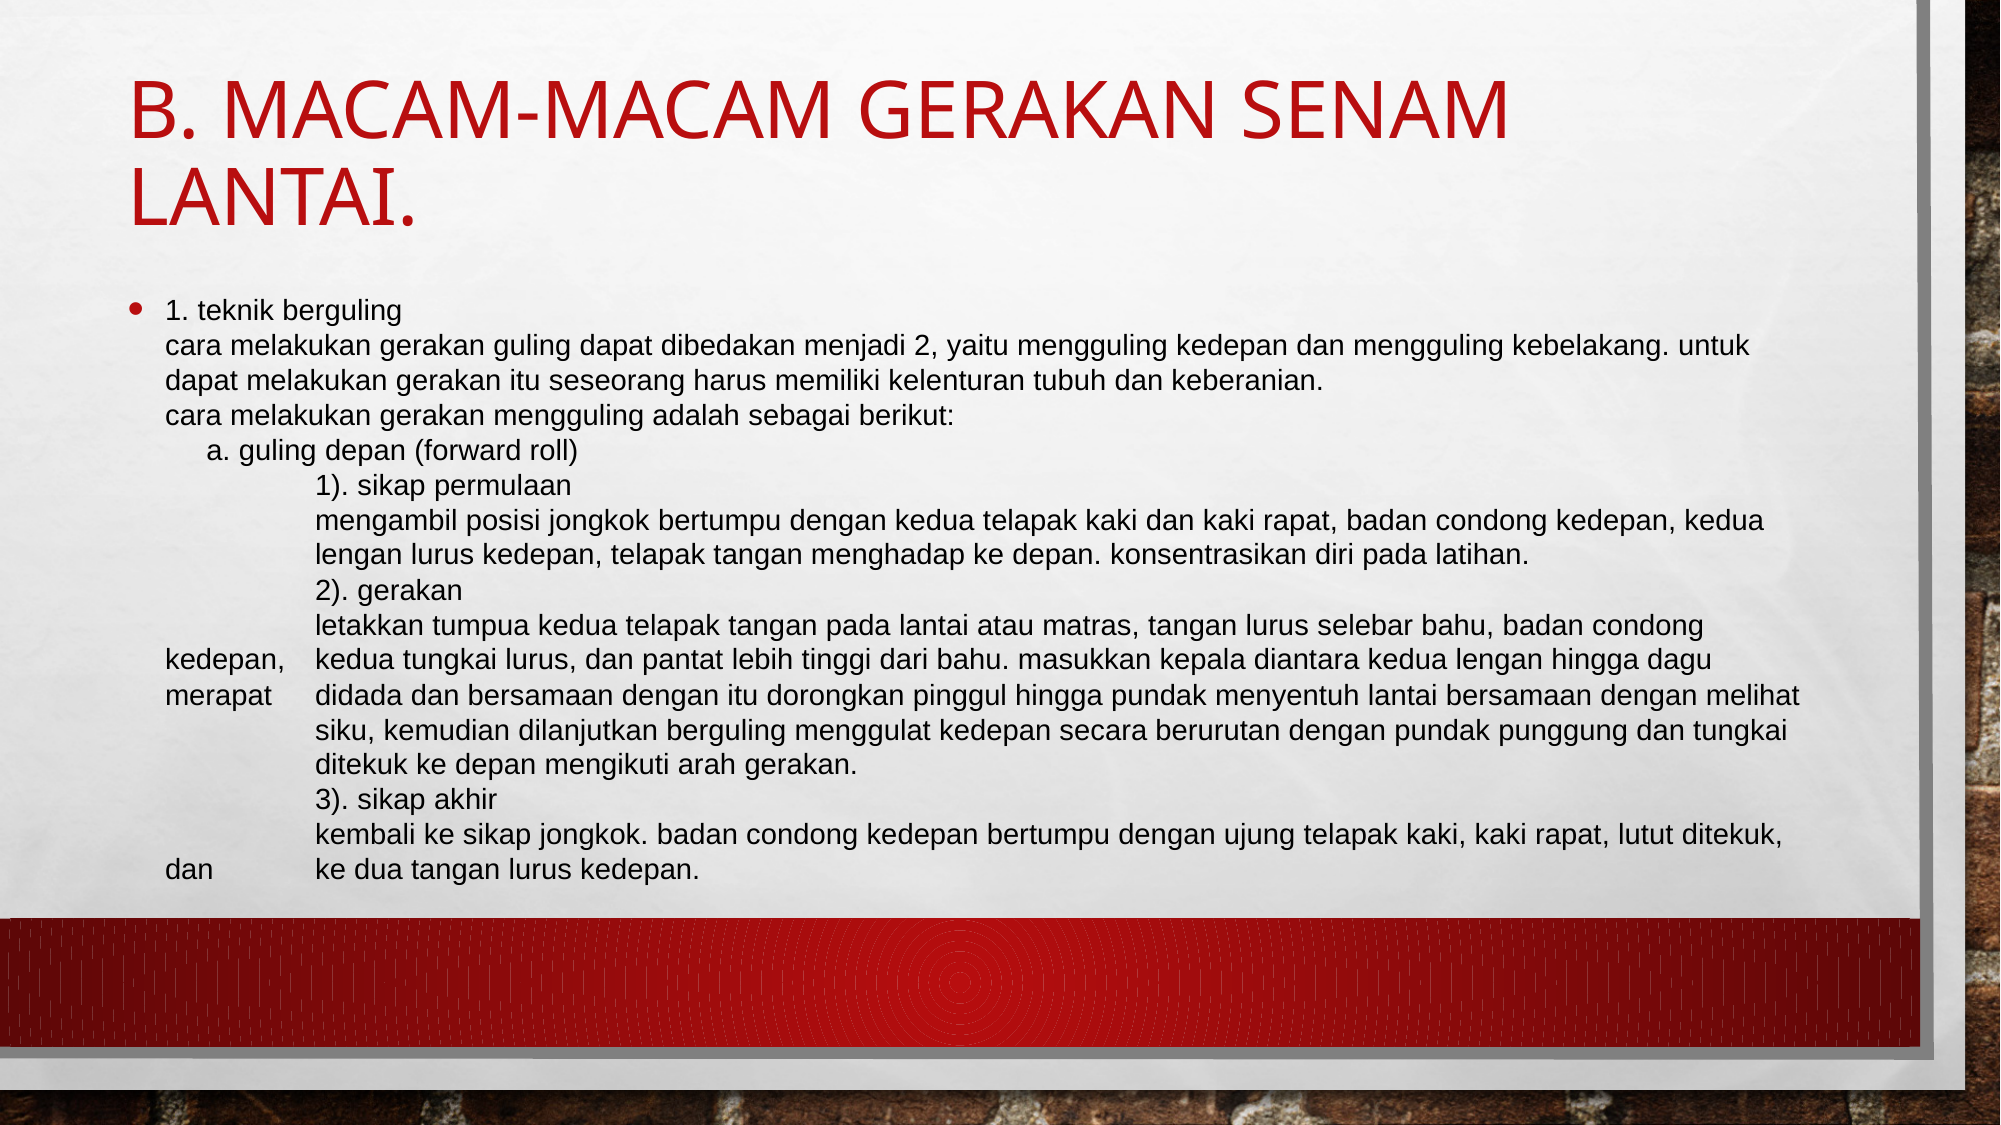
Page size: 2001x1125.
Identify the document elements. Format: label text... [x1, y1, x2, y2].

list 1. teknik berguling cara melakukan gerakan guling dapat dibedakan menjadi 2, yaitu mengguling kedepan dan mengguling kebelakang. untuk dapat melakukan gerakan itu seseorang harus memiliki kelenturan tubuh dan keberanian. cara melakukan gerakan mengguling adalah sebagai berikut: a. guling depan (forward roll) 1). sikap permulaan mengambil posisi jongkok bertumpu dengan kedua telapak kaki dan kaki rapat, badan condong kedepan, kedua lengan lurus kedepan, telapak tangan menghadap ke depan. konsentrasikan diri pada latihan. 2). gerakan letakkan tumpua kedua telapak tangan pada lantai atau matras, tangan lurus selebar bahu, badan condong kedepan, kedua tungkai lurus, dan pantat lebih tinggi dari bahu. masukkan kepala diantara kedua lengan hingga dagu merapat didada dan bersamaan dengan itu dorongkan pinggul hingga pundak menyentuh lantai bersamaan dengan melihat siku, kemudian dilanjutkan berguling menggulat kedepan secara berurutan dengan pundak punggung dan tungkai ditekuk ke depan mengikuti arah gerakan. 3). sikap akhir kembali ke sikap jongkok. badan condong kedepan bertumpu dengan ujung telapak kaki, kaki rapat, lutut ditekuk, dan ke dua tangan lurus kedepan. [112, 338, 1818, 839]
title B. Macam-macam gerakan senam lantai. [112, 61, 1818, 251]
picture [0, 0, 2000, 1125]
